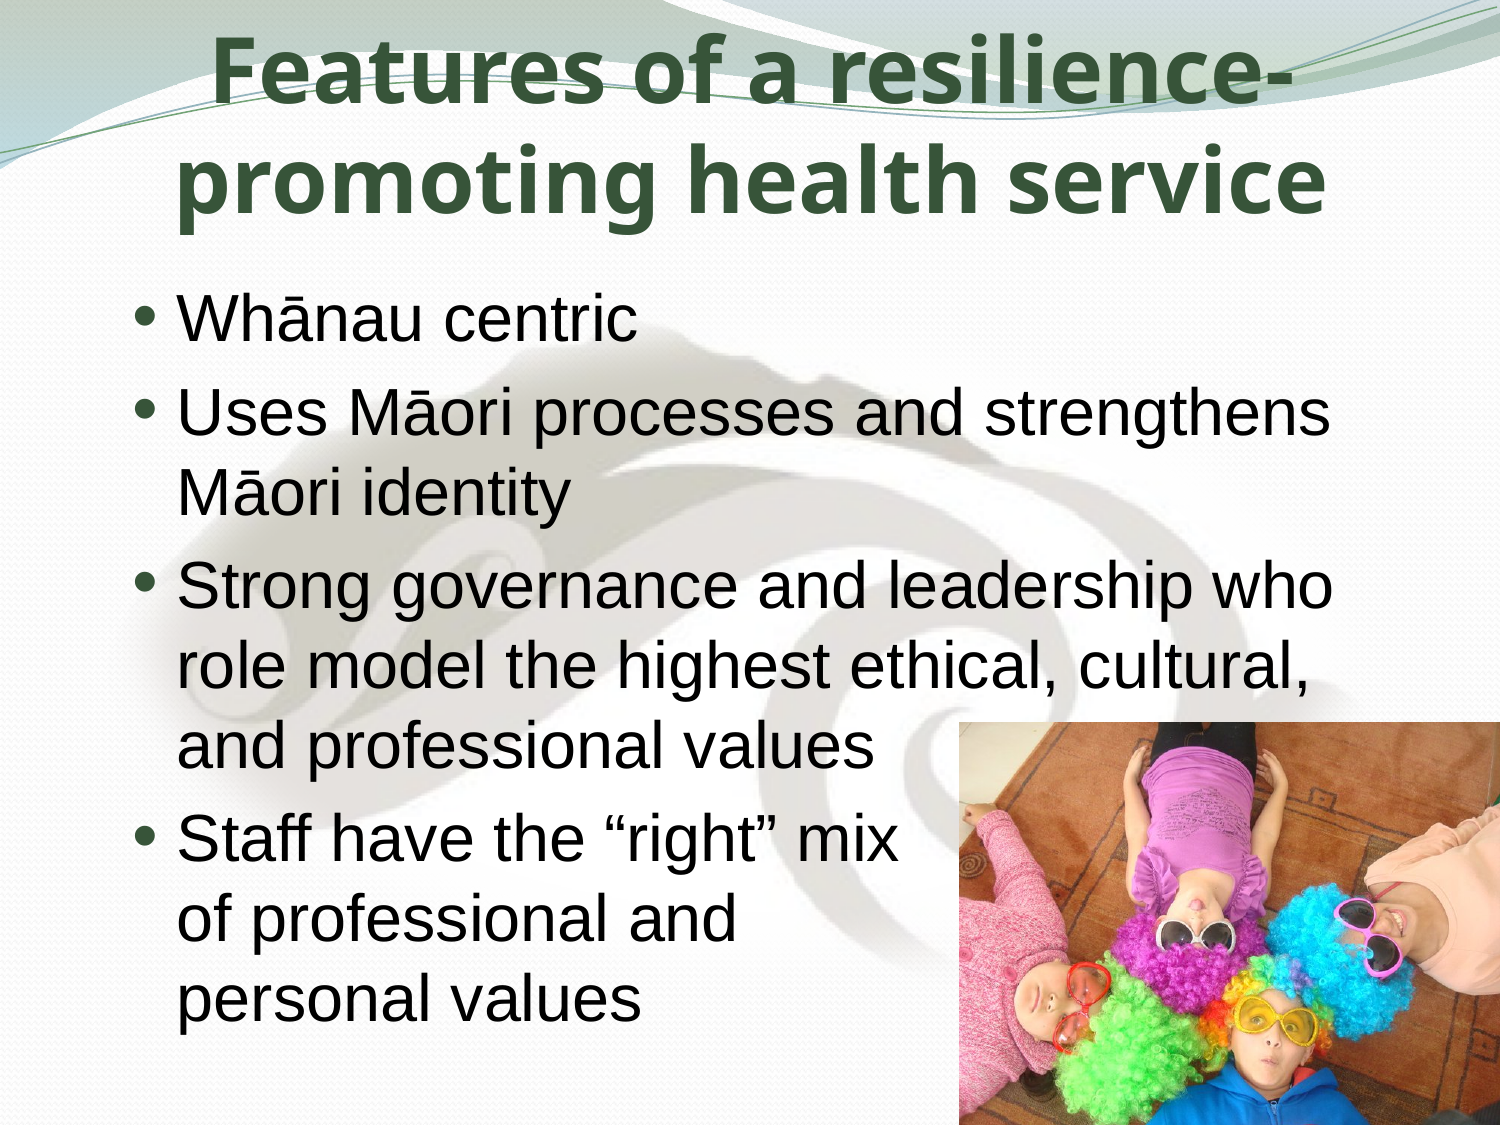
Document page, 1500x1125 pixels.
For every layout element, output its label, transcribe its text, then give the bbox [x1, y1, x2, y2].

list Whānau centric Uses Māori processes and strengthens Māori identity Strong governance and leadership who role model the highest ethical, cultural, and professional values Staff have the “right” mix of professional and personal values [117, 275, 1425, 1025]
picture [959, 722, 1500, 1125]
title Features of a resilience-promoting health service [76, 101, 1427, 233]
